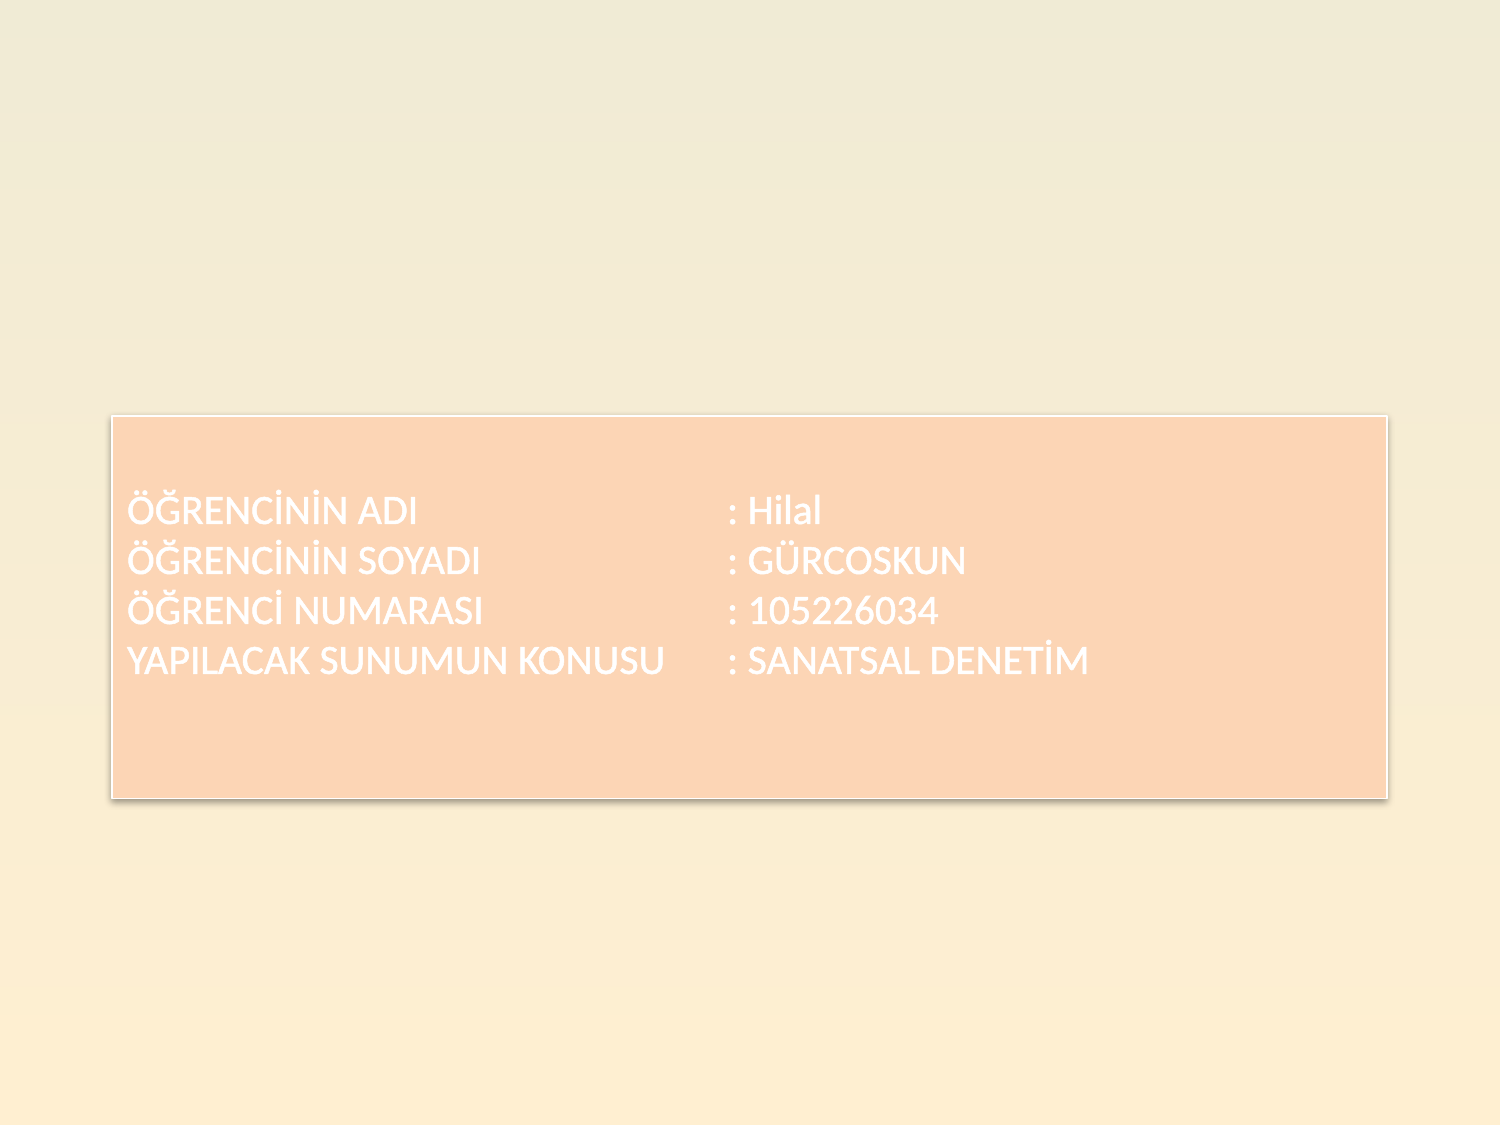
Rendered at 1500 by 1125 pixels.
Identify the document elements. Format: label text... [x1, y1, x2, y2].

title ÖĞRENCİNİN ADI : Hilal ÖĞRENCİNİN SOYADI : GÜRCOSKUN ÖĞRENCİ NUMARASI : 105226034 YAPILACAK SUNUMUN KONUSU : SANATSAL DENETİM [111, 415, 1388, 799]
